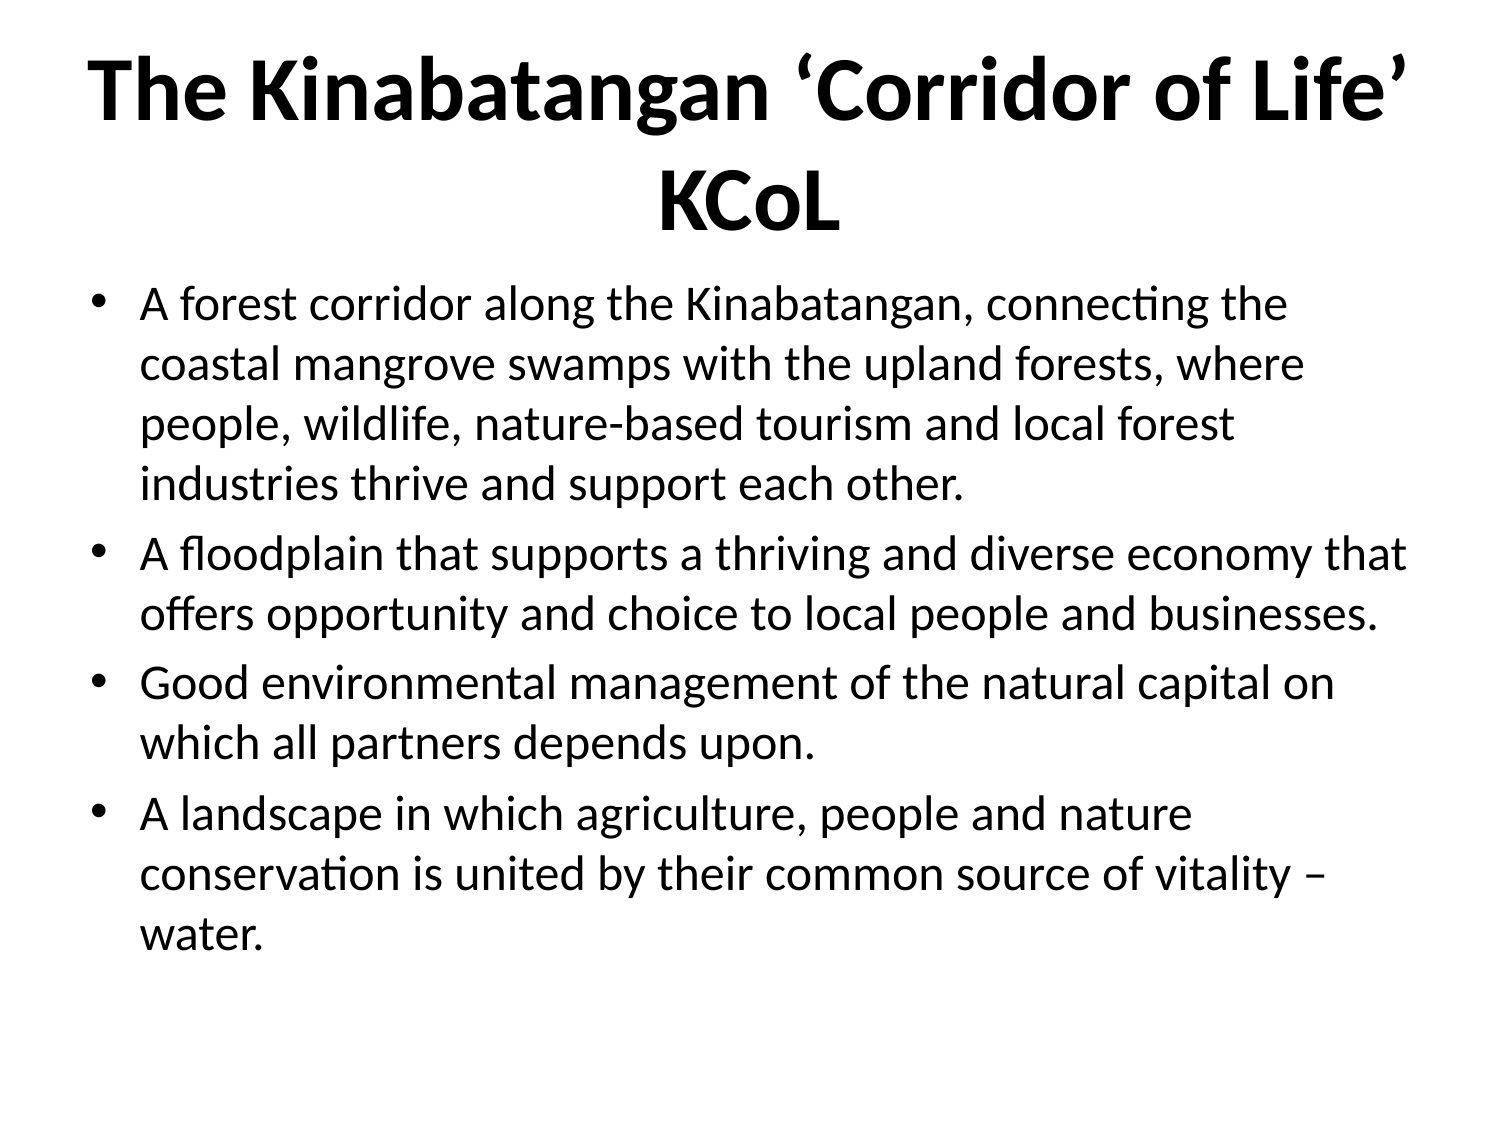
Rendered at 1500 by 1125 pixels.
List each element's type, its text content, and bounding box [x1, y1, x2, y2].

title The Kinabatangan ‘Corridor of Life’ KCoL [0, 45, 1500, 233]
list A forest corridor along the Kinabatangan, connecting the coastal mangrove swamps with the upland forests, where people, wildlife, nature-based tourism and local forest industries thrive and support each other. A floodplain that supports a thriving and diverse economy that offers opportunity and choice to local people and businesses. Good environmental management of the natural capital on which all partners depends upon. A landscape in which agriculture, people and nature conservation is united by their common source of vitality – water. [75, 262, 1425, 1005]
